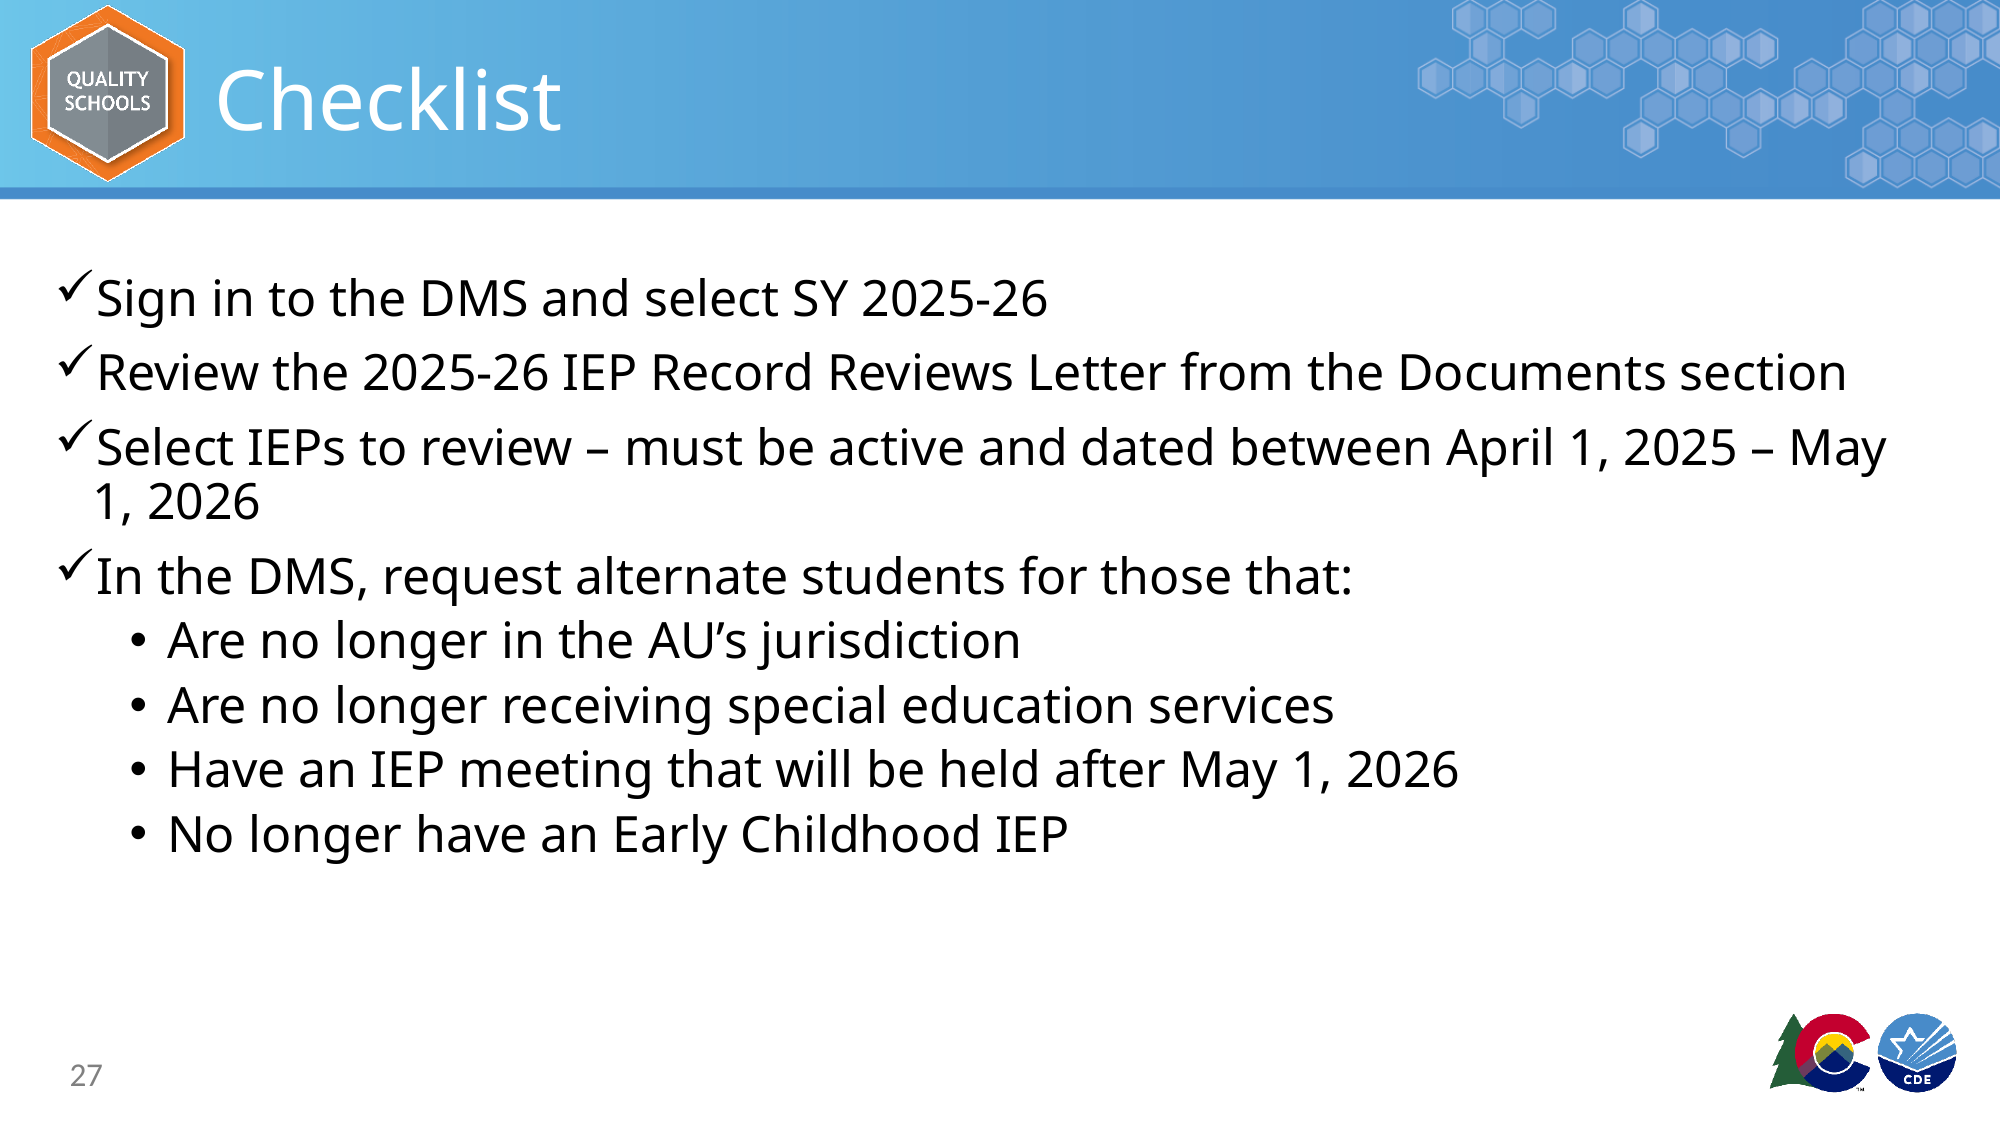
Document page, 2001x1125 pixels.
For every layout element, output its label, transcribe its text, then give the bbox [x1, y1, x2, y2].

picture [0, 0, 2000, 200]
title Checklist [214, 58, 1473, 182]
slide_number 27 [54, 1042, 505, 1103]
list Sign in to the DMS and select SY 2025-26 Review the 2025-26 IEP Record Reviews Letter from the Documents section Select IEPs to review – must be active and dated between April 1, 2025 – May 1, 2026 In the DMS, request alternate students for those that: Are no longer in the AU’s jurisdiction Are no longer receiving special education services Have an IEP meeting that will be held after May 1, 2026 No longer have an Early Childhood IEP [54, 272, 1918, 866]
picture [1768, 1012, 1957, 1093]
